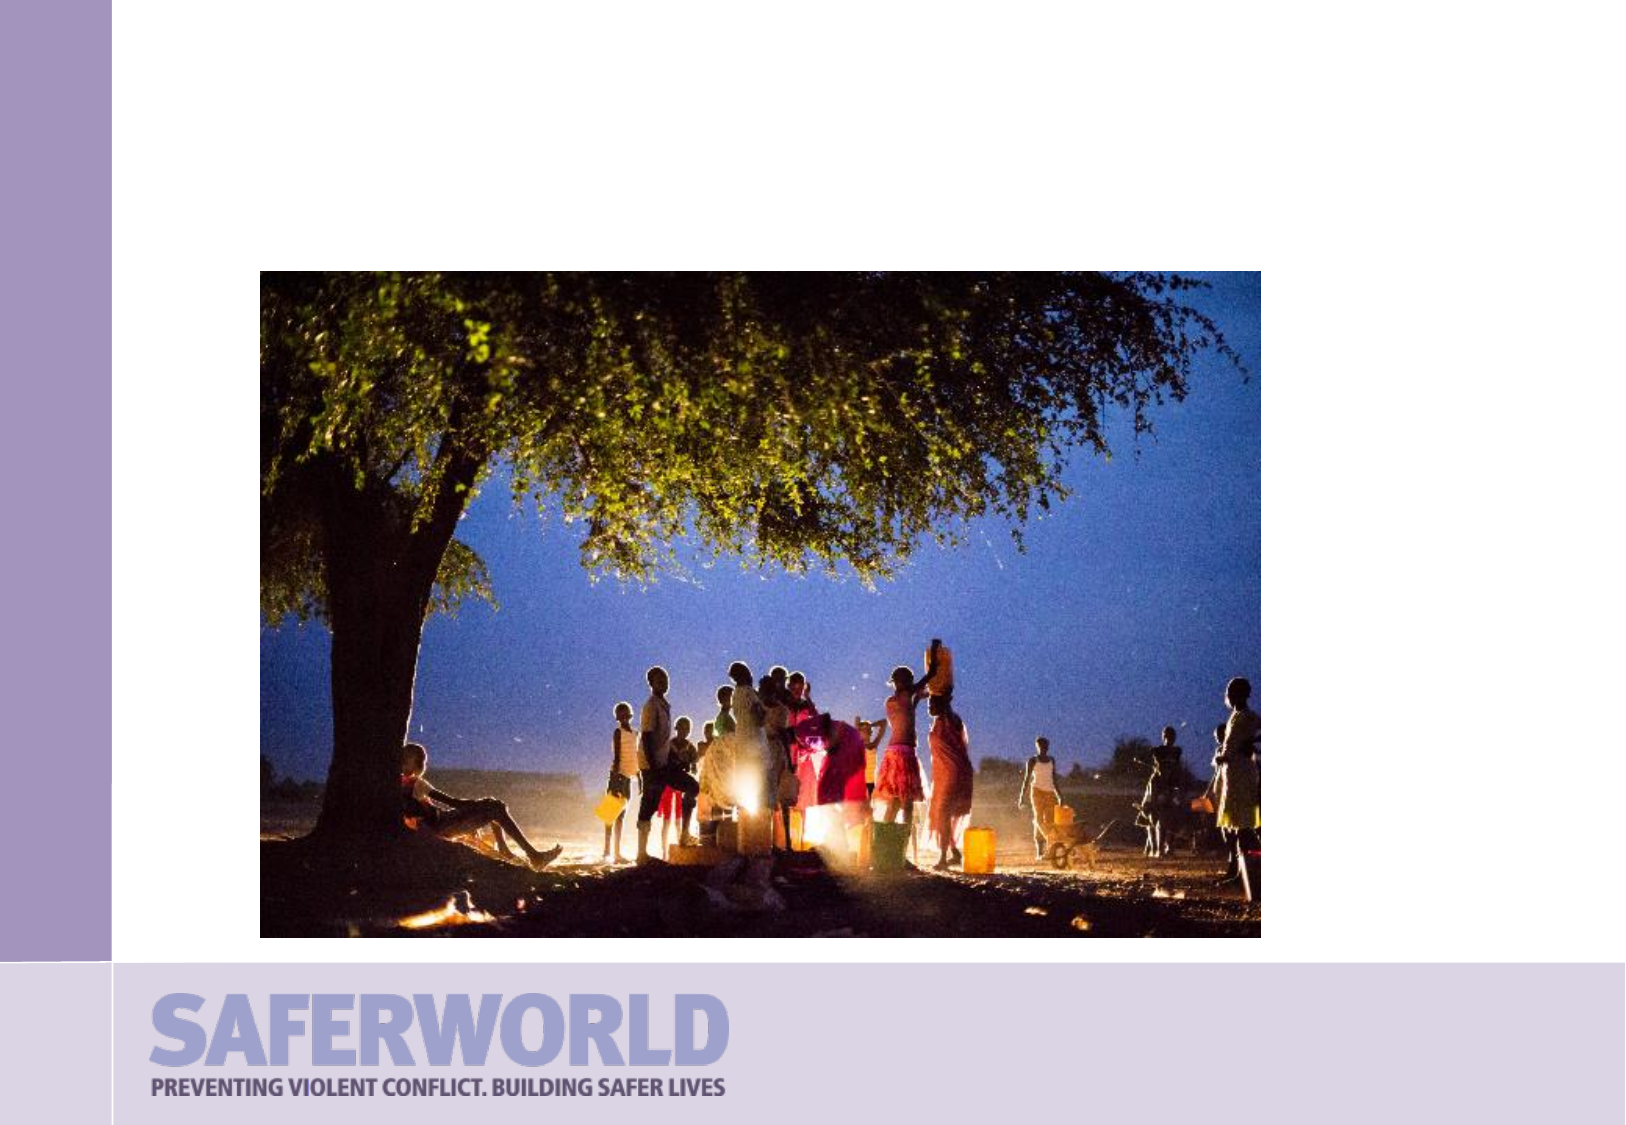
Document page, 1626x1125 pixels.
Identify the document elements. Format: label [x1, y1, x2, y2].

list [260, 270, 1261, 938]
picture [149, 993, 729, 1096]
